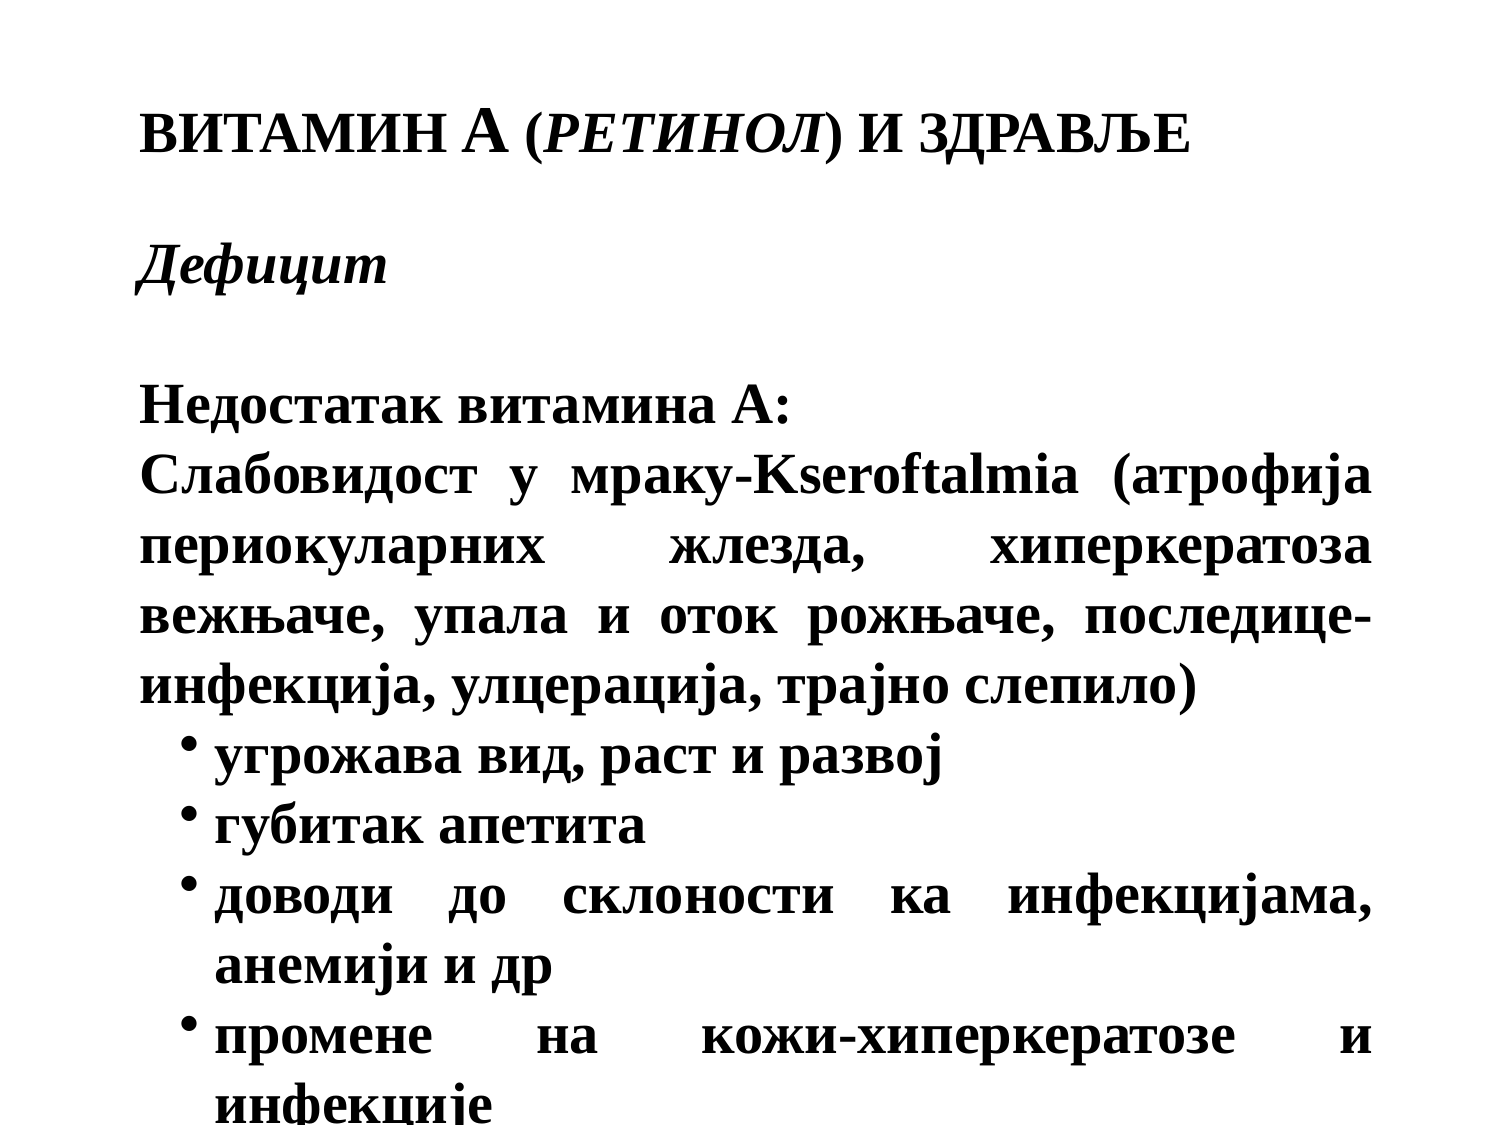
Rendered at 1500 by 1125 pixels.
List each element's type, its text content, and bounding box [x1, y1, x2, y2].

text_box ВИТАМИН А (РЕТИНОЛ) И ЗДРАВЉЕ Дефицит Недостатак витамина А: Слабовидост у мраку-Kseroftalmia (атрофија периокуларних жлезда, хиперкератоза вежњаче, упала и оток рожњаче, последице-инфекција, улцерација, трајно слепило) угрожава вид, раст и развој губитак апетита доводи до склоности ка инфекцијама, анемији и др промене на кожи-хиперкератозе и инфекције [124, 78, 1388, 1125]
